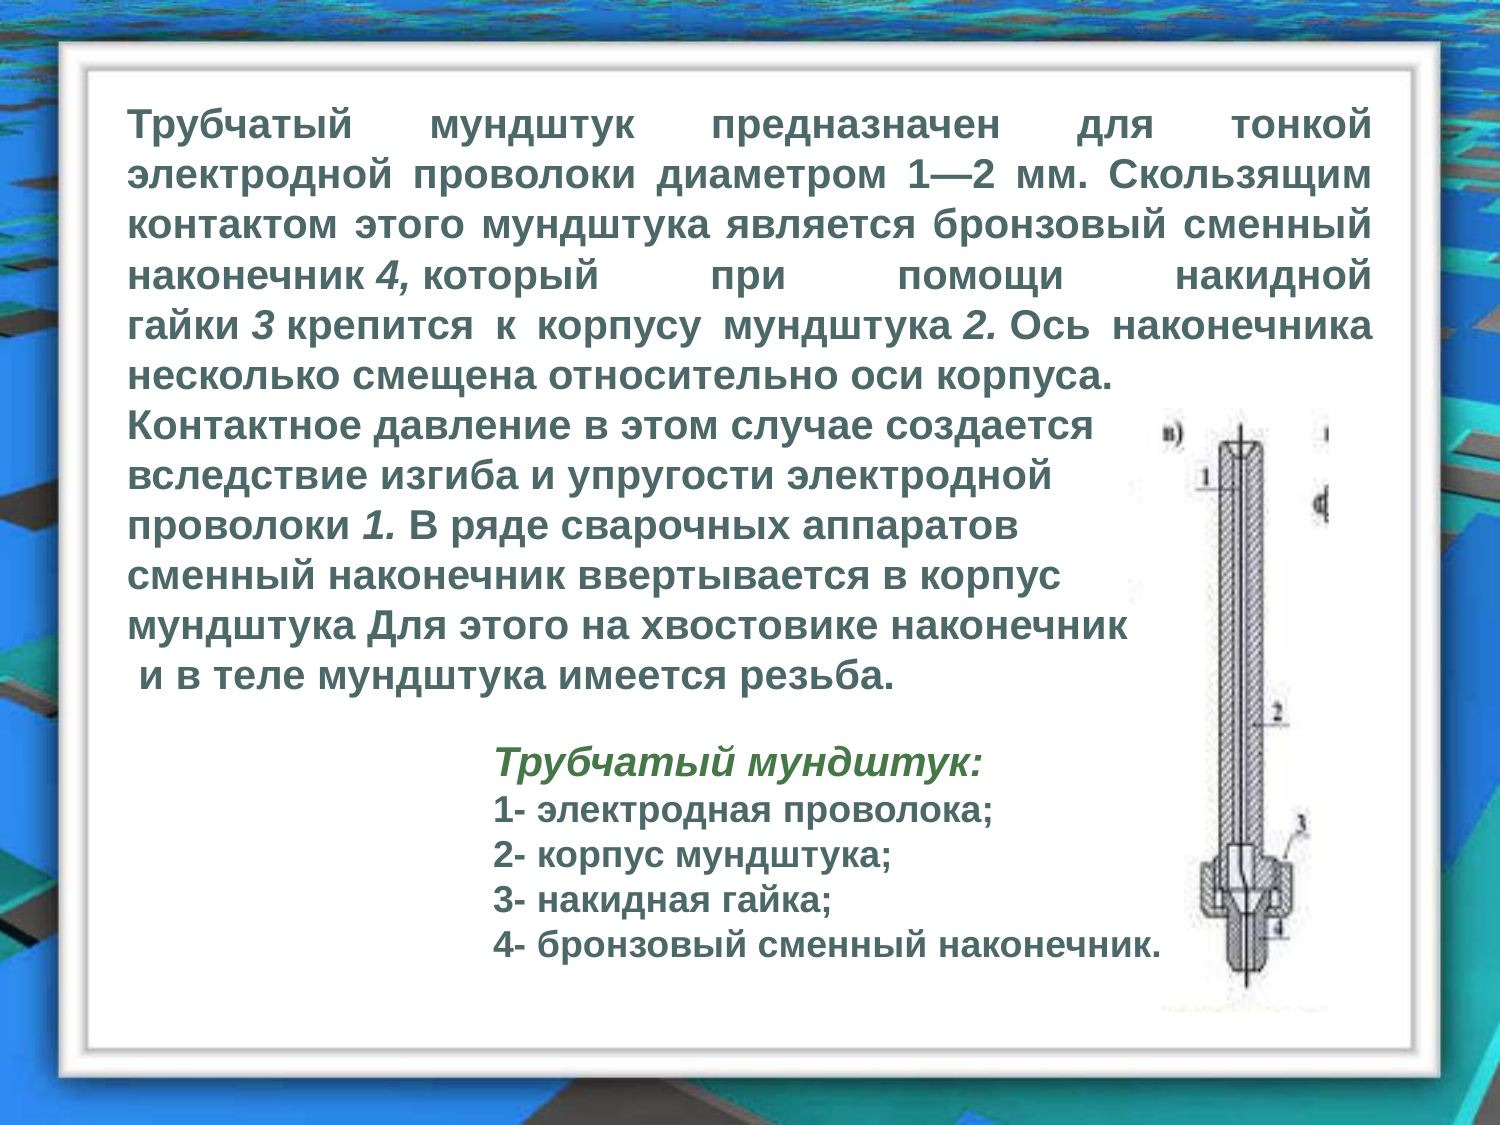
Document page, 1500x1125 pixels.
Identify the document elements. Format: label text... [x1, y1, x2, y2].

text_box Трубчатый мундштук предназначен для тонкой электродной проволоки диаметром 1—2 мм. Скользящим контактом этого мундштука является бронзовый сменный наконечник 4, который при помощи накидной гайки 3 крепится к корпусу мундштука 2. Ось наконечника несколько смещена относительно оси корпуса. Контактное давление в этом случае создается вследствие изгиба и упругости электродной проволоки 1. В ряде сварочных аппаратов сменный наконечник ввертывается в корпус мундштука Для этого на хвостовике наконечника и в теле мундштука имеется резьба. [112, 89, 1388, 705]
text_box Трубчатый мундштук: 1- электродная проволока; 2- корпус мундштука; 3- накидная гайка; 4- бронзовый сменный наконечник. [478, 727, 1125, 1018]
picture [0, 0, 1500, 1125]
